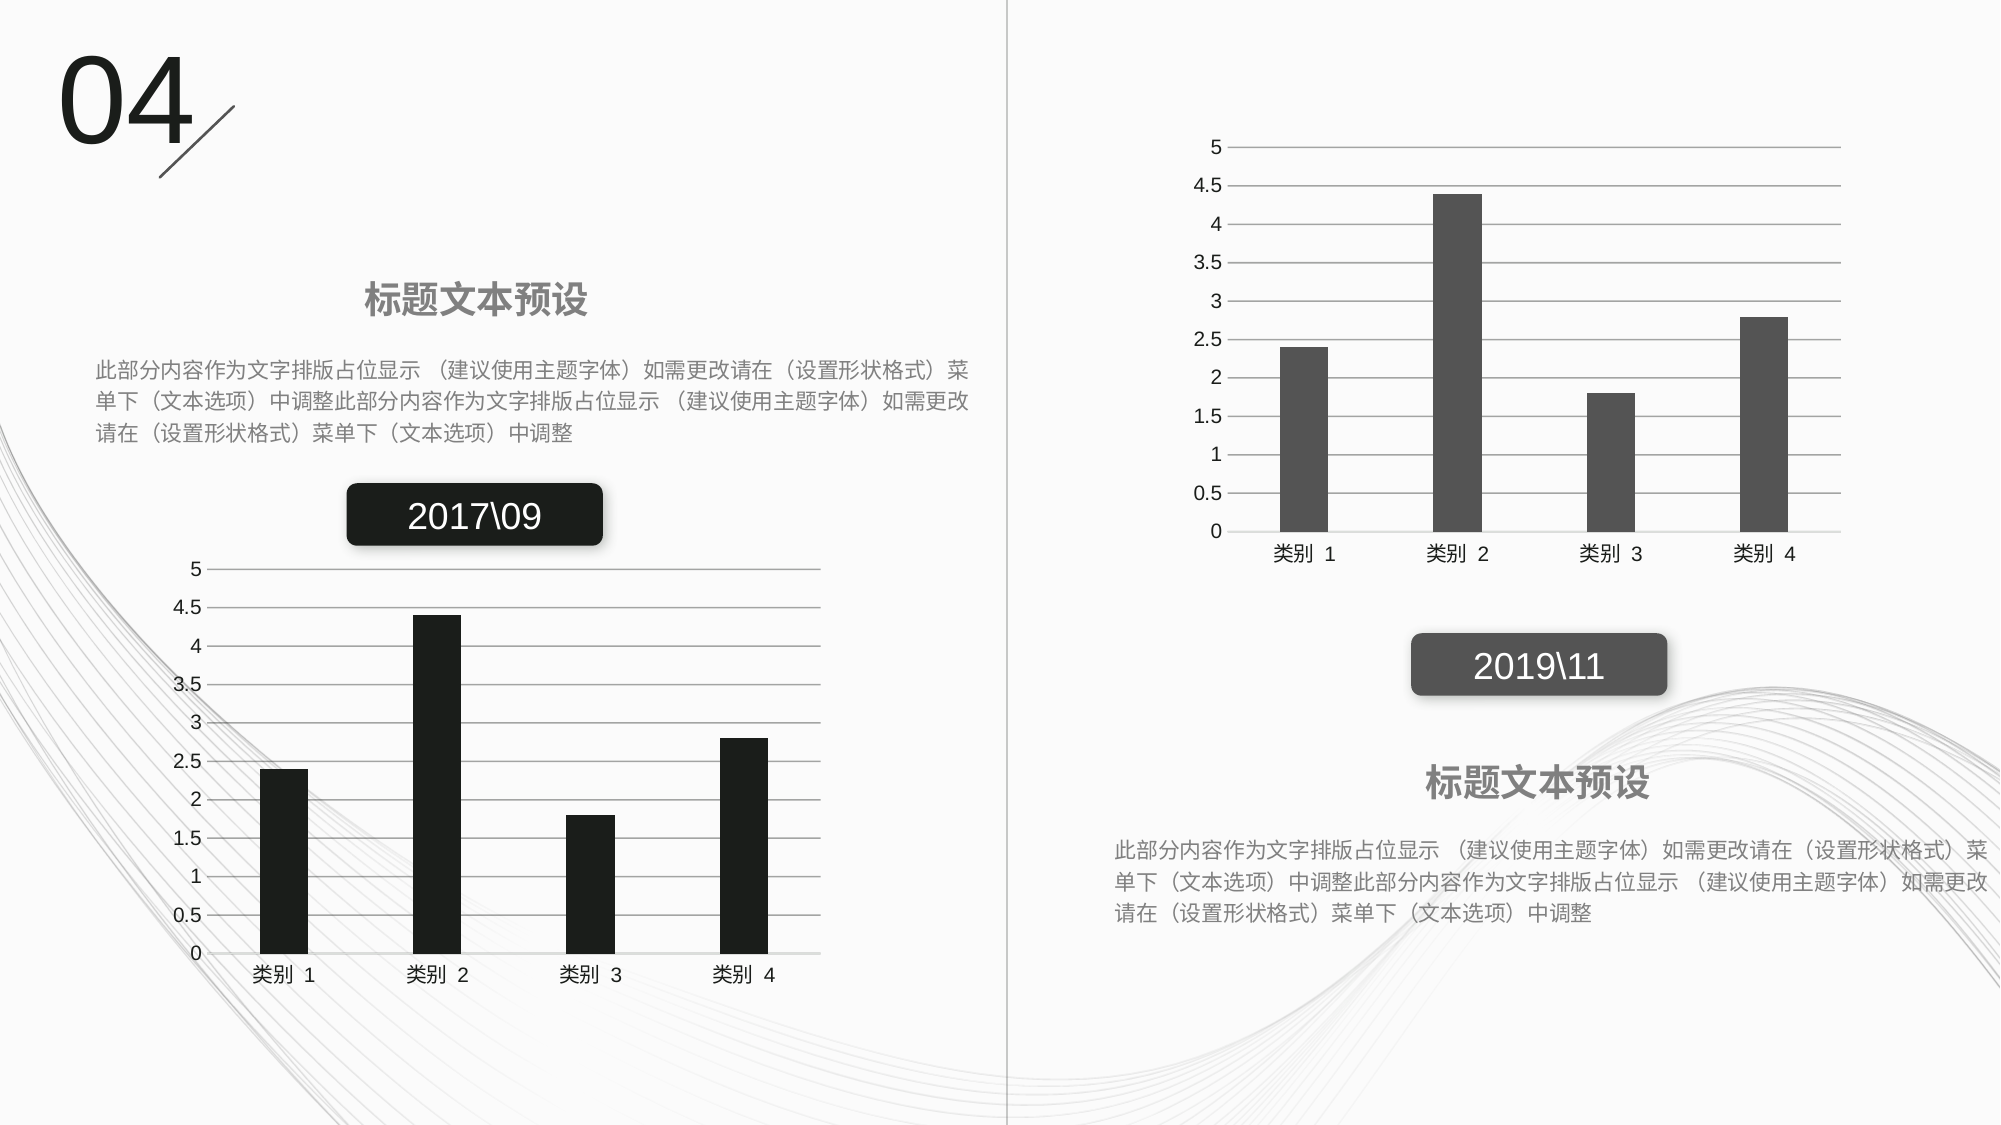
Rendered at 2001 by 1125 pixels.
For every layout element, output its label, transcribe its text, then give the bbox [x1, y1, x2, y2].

chart [1179, 126, 1855, 577]
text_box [159, 106, 234, 178]
picture [1008, 391, 2000, 1125]
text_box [346, 483, 603, 546]
chart [159, 548, 835, 999]
picture [0, 391, 1006, 1125]
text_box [1411, 633, 1668, 696]
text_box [1114, 758, 1997, 930]
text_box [95, 276, 978, 450]
text_box 04 [42, 10, 214, 176]
